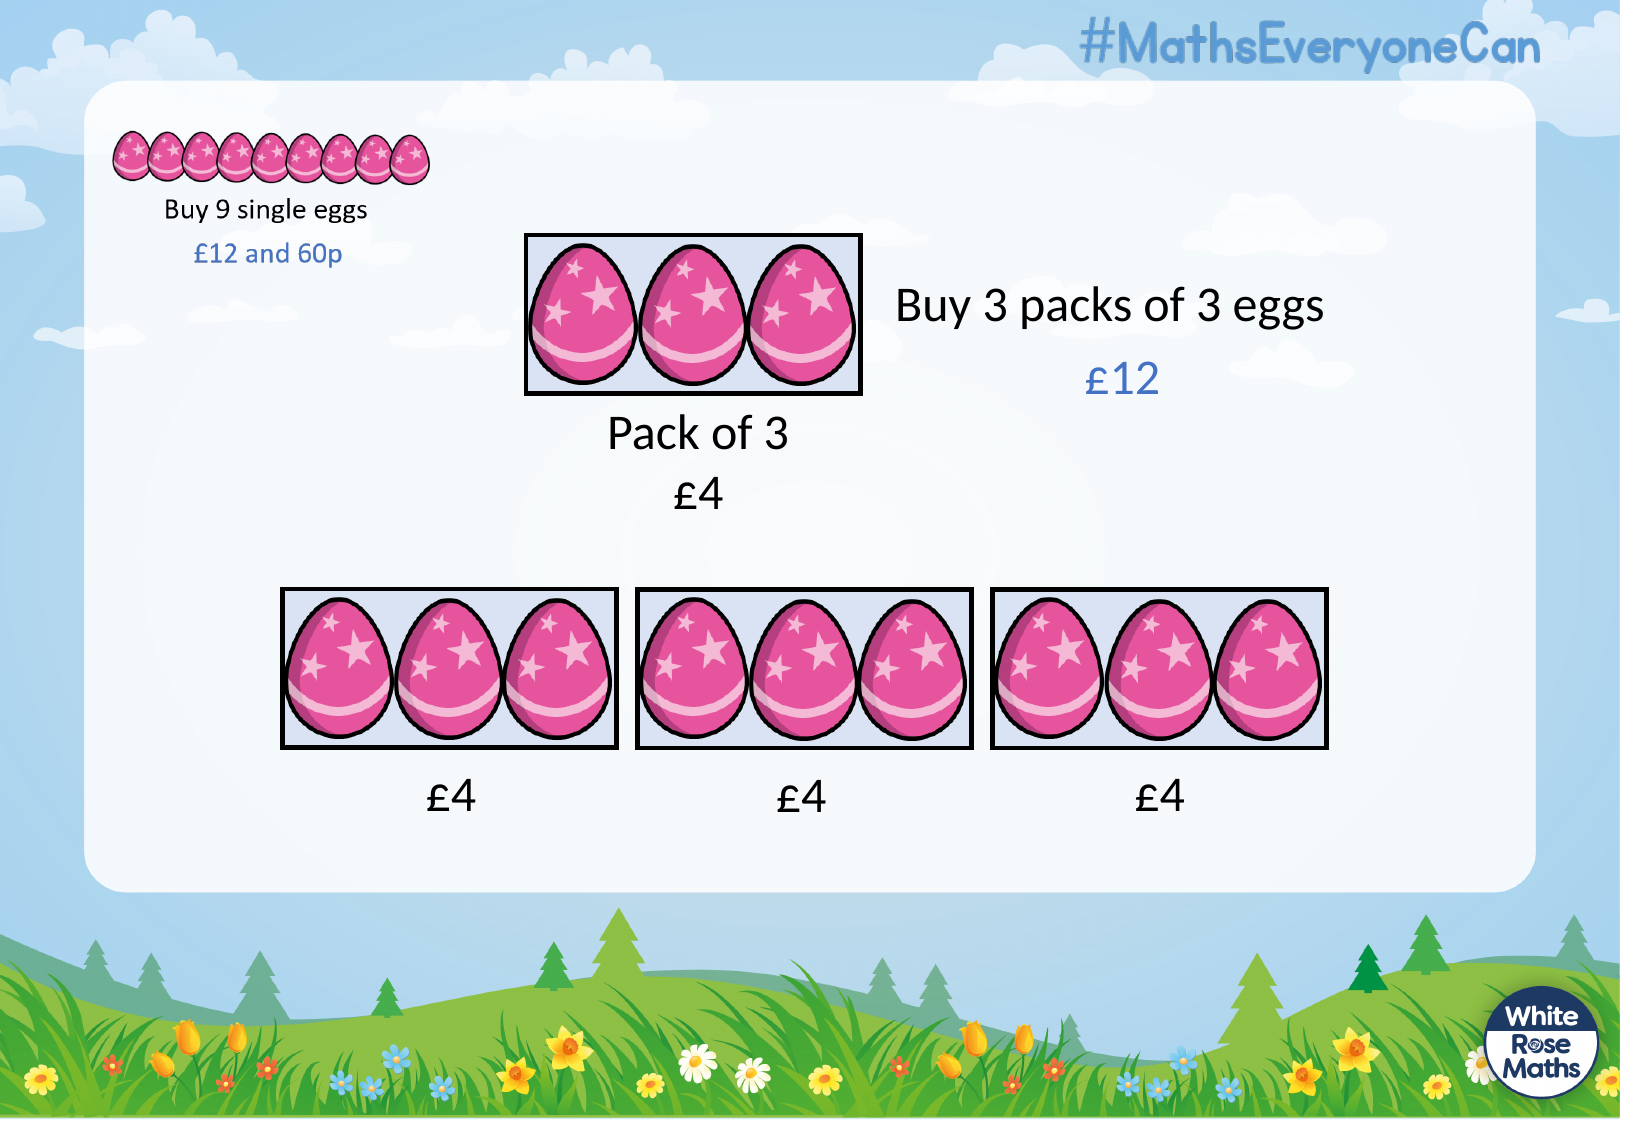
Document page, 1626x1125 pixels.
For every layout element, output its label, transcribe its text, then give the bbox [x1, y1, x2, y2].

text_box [942, 589, 1368, 750]
text_box Buy 3 packs of 3 eggs [902, 263, 1372, 339]
picture [0, 0, 1626, 1125]
text_box £4 [294, 754, 608, 830]
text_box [476, 235, 902, 396]
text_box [587, 589, 942, 750]
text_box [232, 589, 658, 749]
text_box £4 [644, 754, 958, 830]
text_box £12 [963, 337, 1282, 412]
text_box £4 [1003, 754, 1317, 830]
text_box Pack of 3 £4 [541, 396, 855, 527]
